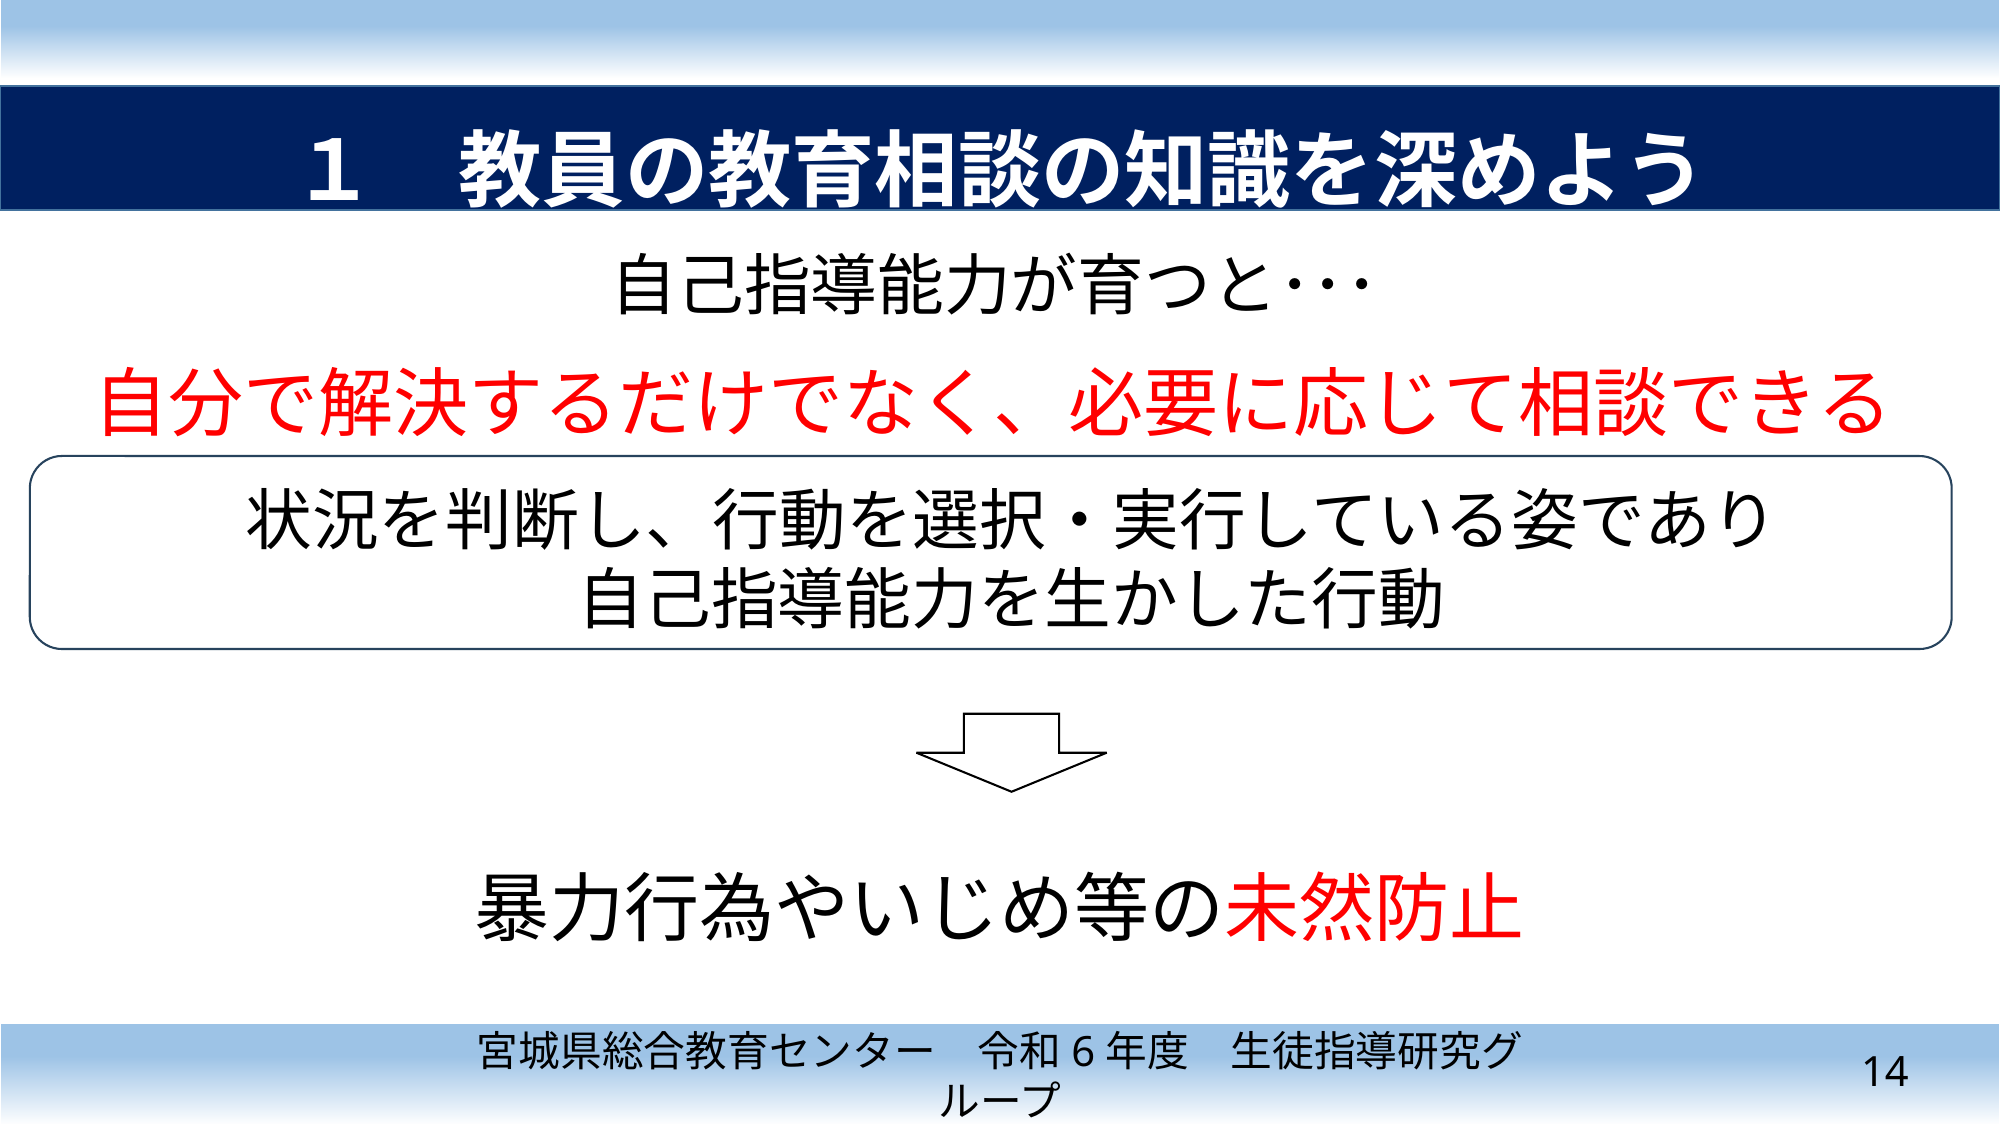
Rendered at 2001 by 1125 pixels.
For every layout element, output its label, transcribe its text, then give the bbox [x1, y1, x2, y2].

text_box 自分で解決するだけでなく、必要に応じて相談できる [79, 348, 1921, 453]
text_box 自己指導能力が育つと･･･ [595, 235, 1404, 331]
slide_number 13 [1811, 1043, 1925, 1104]
text_box 状況を判断し、行動を選択・実行している姿であり 自己指導能力を生かした行動 [1939, 470, 1961, 645]
text_box [28, 454, 1953, 651]
text_box １ 教員の教育相談の知識を深めよう [220, 59, 1780, 224]
text_box [0, 85, 220, 211]
text_box [916, 712, 1108, 793]
text_box 暴力行為やいじめ等の未然防止 [296, 853, 1703, 959]
text_box 宮城県総合教育センター 令和6年度 生徒指導研究グループ [428, 1045, 1572, 1105]
text_box [1780, 85, 2000, 211]
